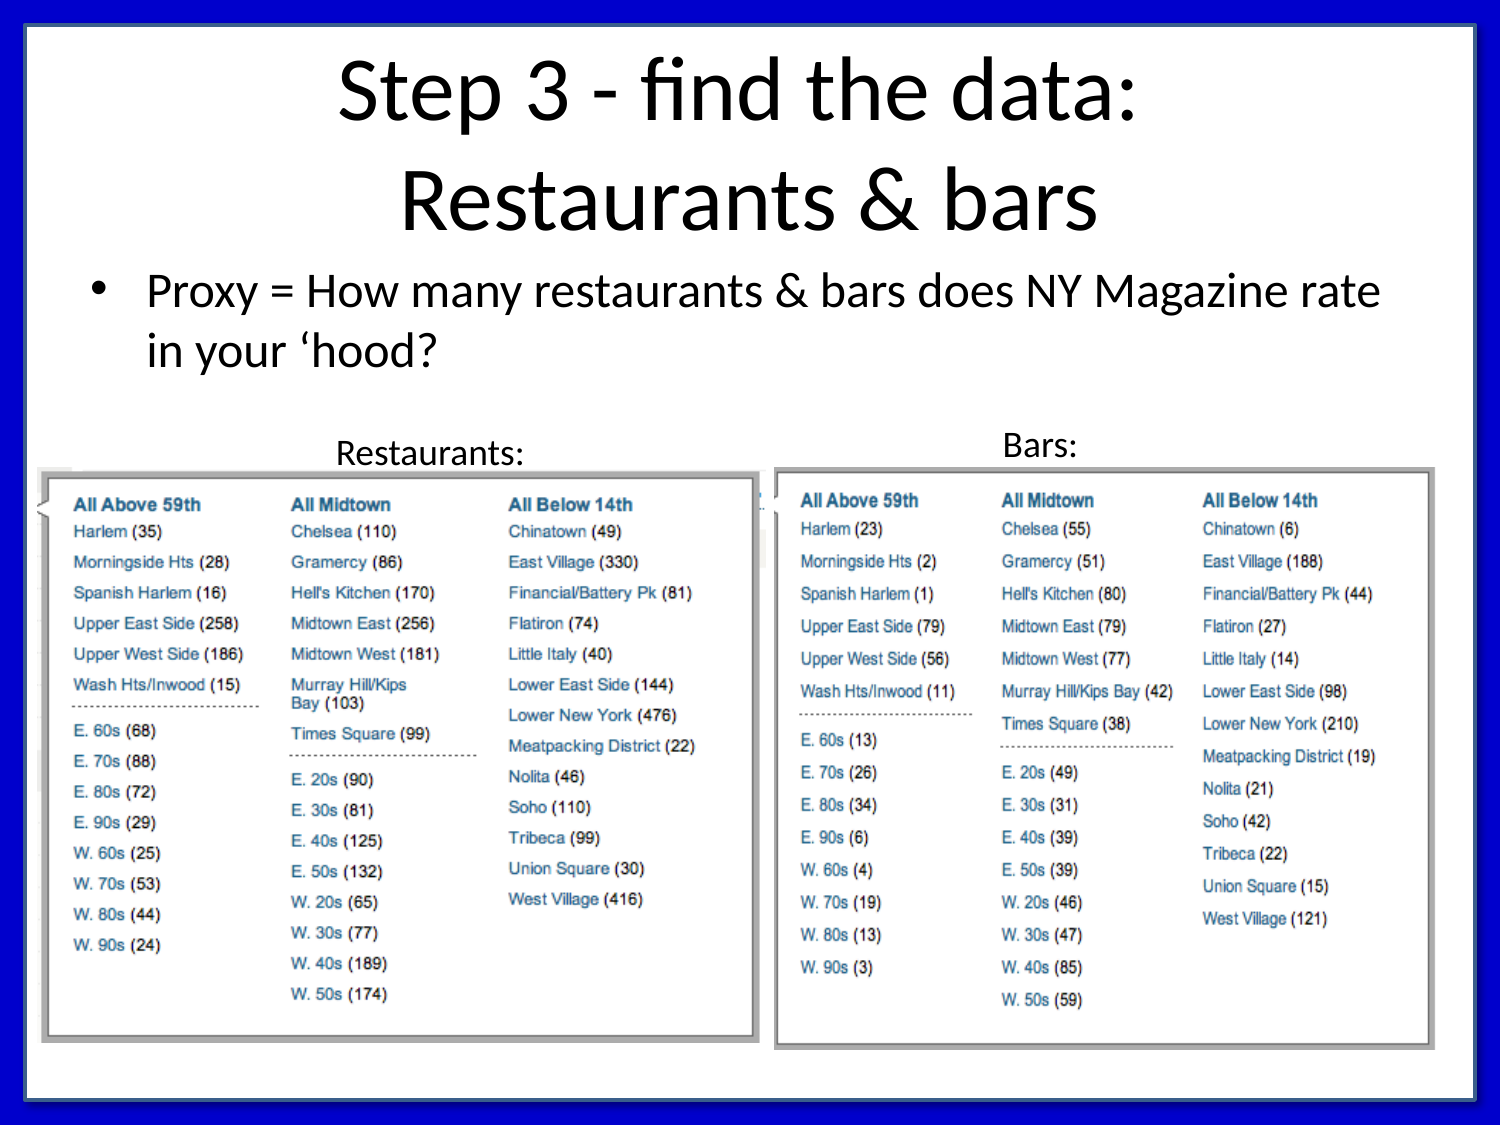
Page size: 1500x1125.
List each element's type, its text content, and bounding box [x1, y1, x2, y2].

text_box Restaurants: [321, 420, 541, 466]
text_box Bars: [987, 412, 1094, 466]
text_box Proxy = How many restaurants & bars does NY Magazine rate in your ‘hood? [74, 249, 1425, 408]
text_box Step 3 - find the data: Restaurants & bars [74, 45, 1425, 233]
picture [774, 467, 1438, 1051]
picture [37, 467, 766, 1044]
